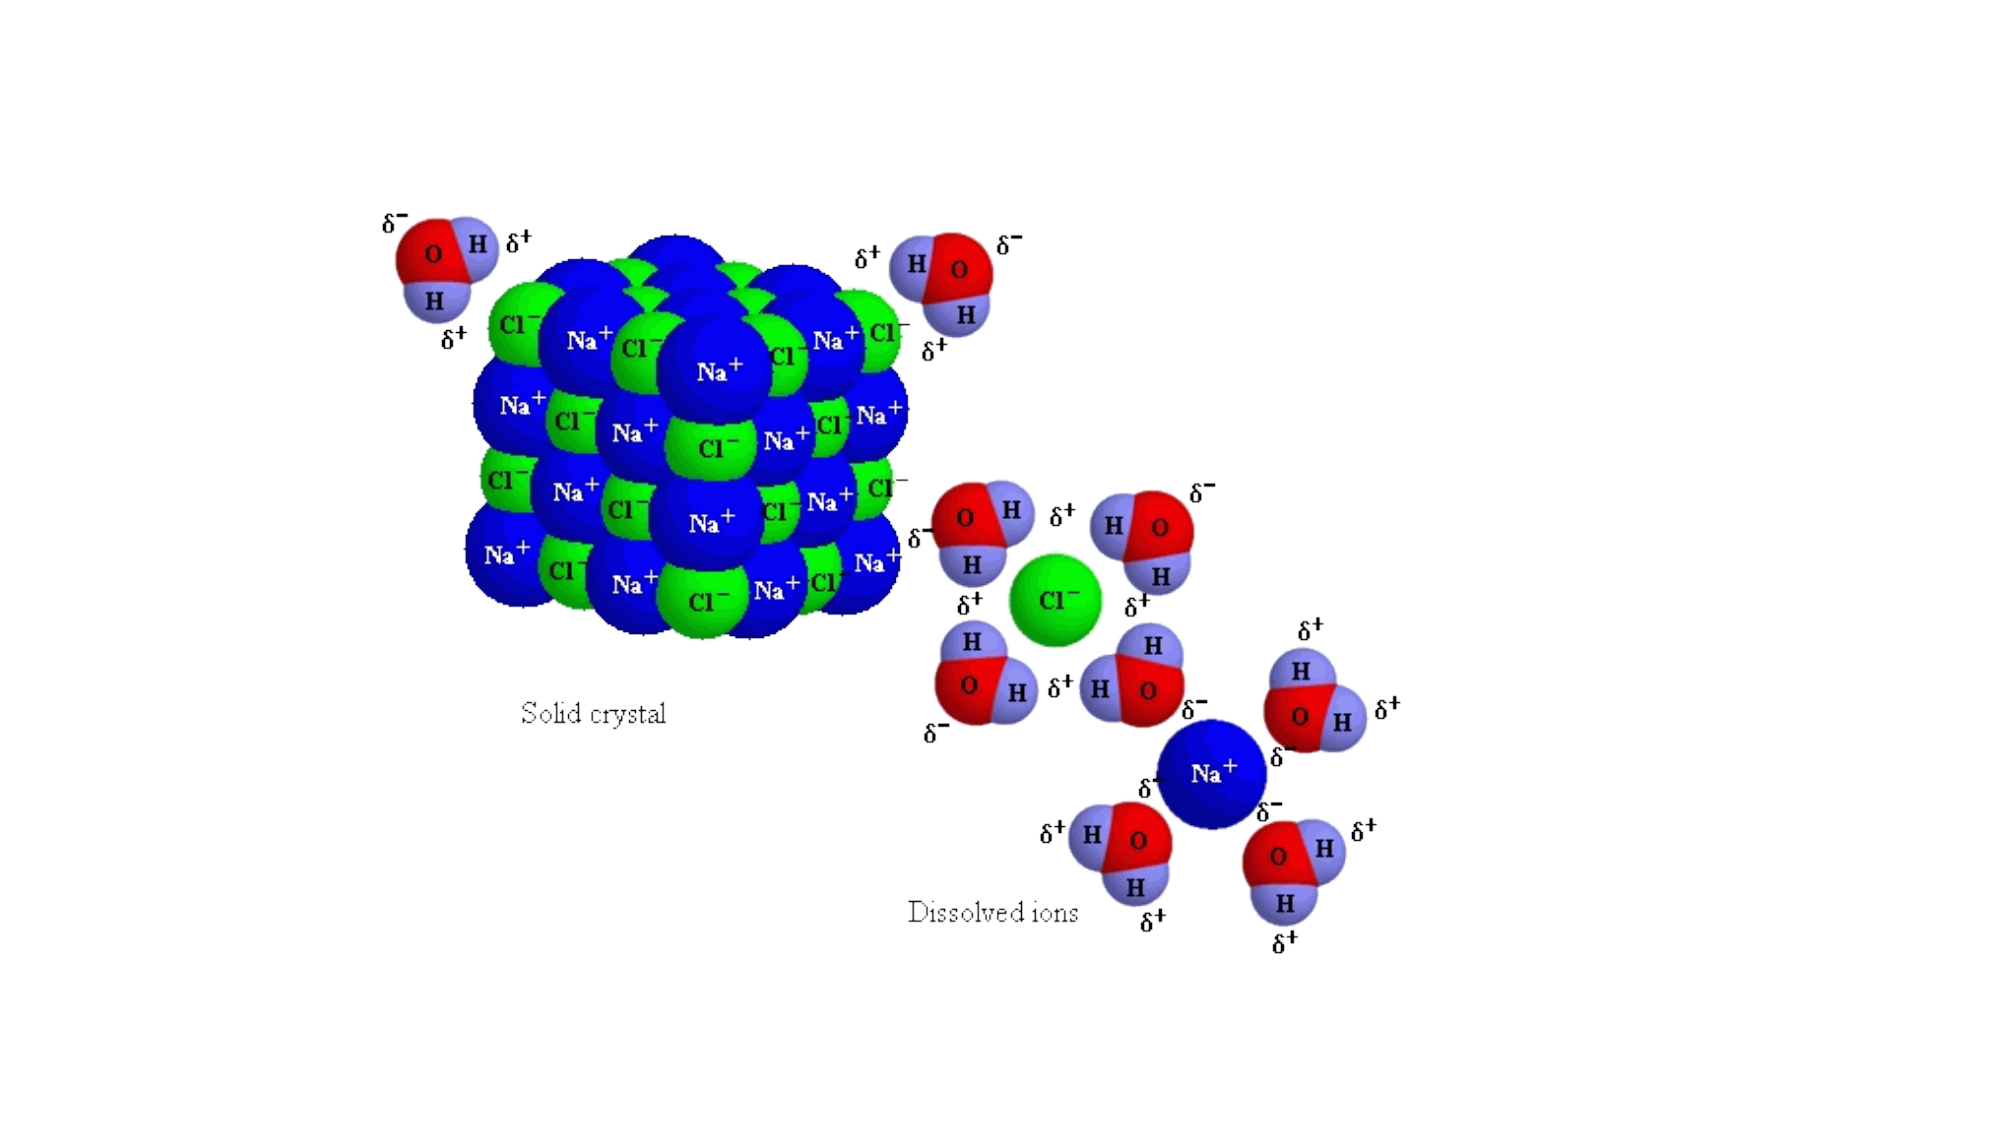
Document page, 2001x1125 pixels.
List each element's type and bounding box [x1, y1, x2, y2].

list [379, 206, 1409, 961]
